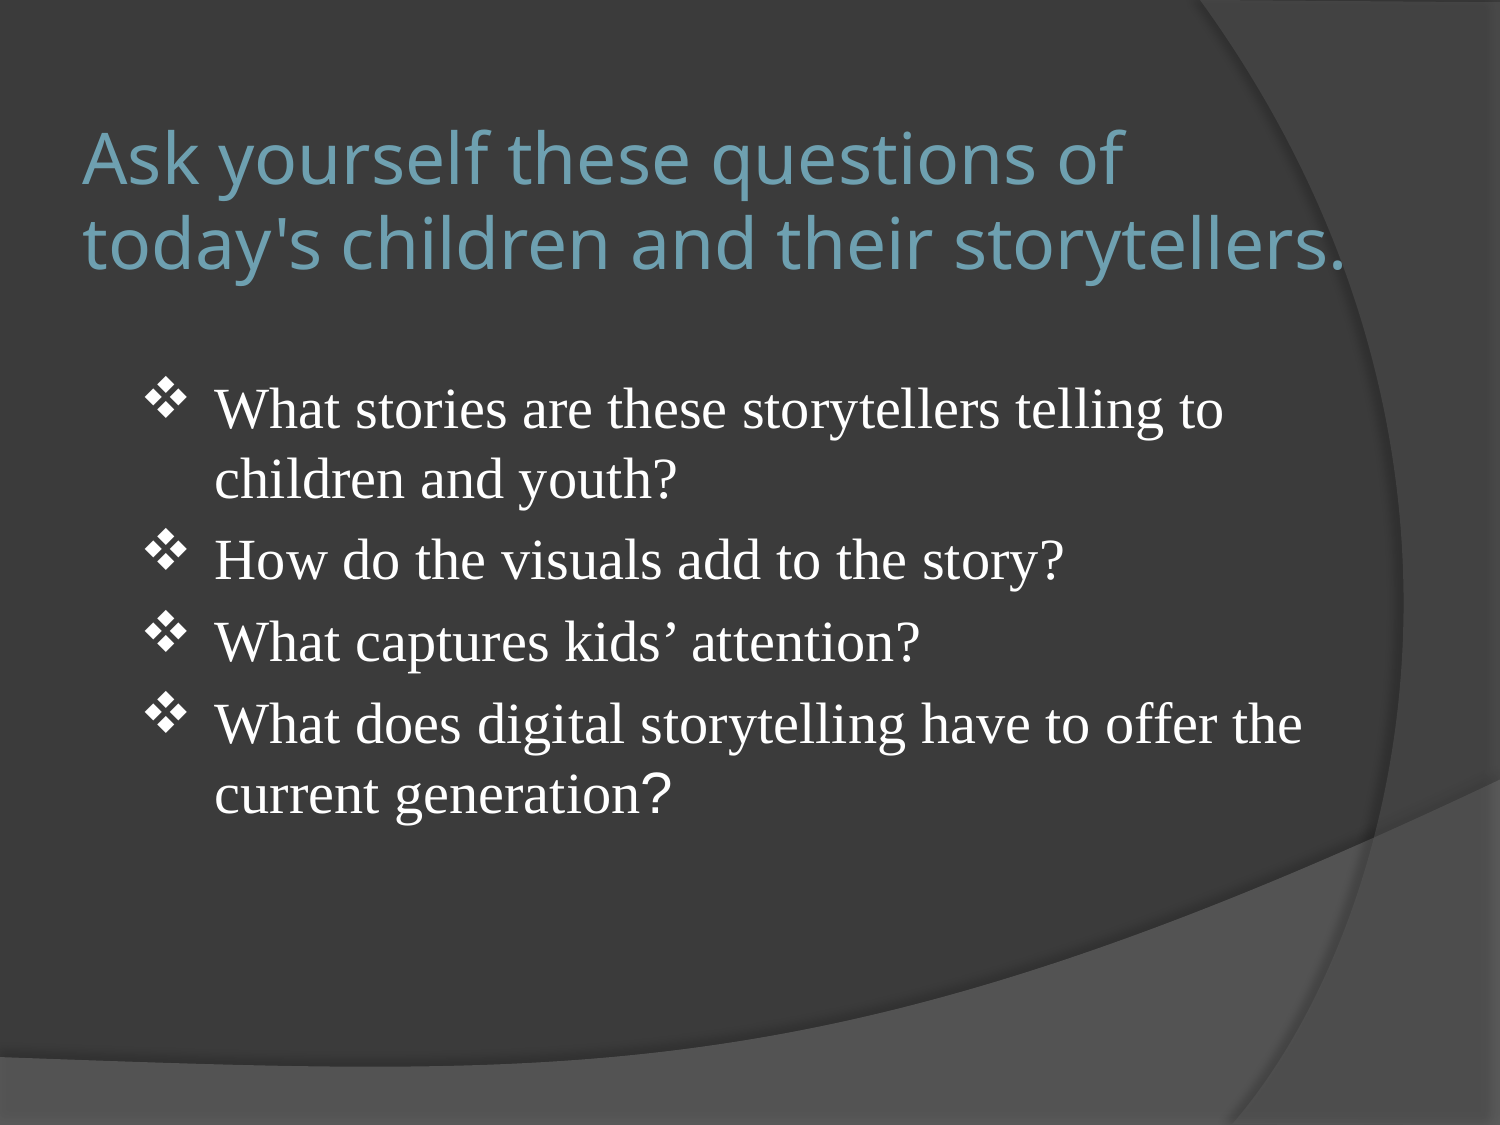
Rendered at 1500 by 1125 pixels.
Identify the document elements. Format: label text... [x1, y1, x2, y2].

text_box What stories are these storytellers telling to children and youth? How do the visuals add to the story? What captures kids’ attention? What does digital storytelling have to offer the current generation? [124, 362, 1388, 932]
title Ask yourself these questions of today's children and their storytellers. [75, 104, 1413, 293]
